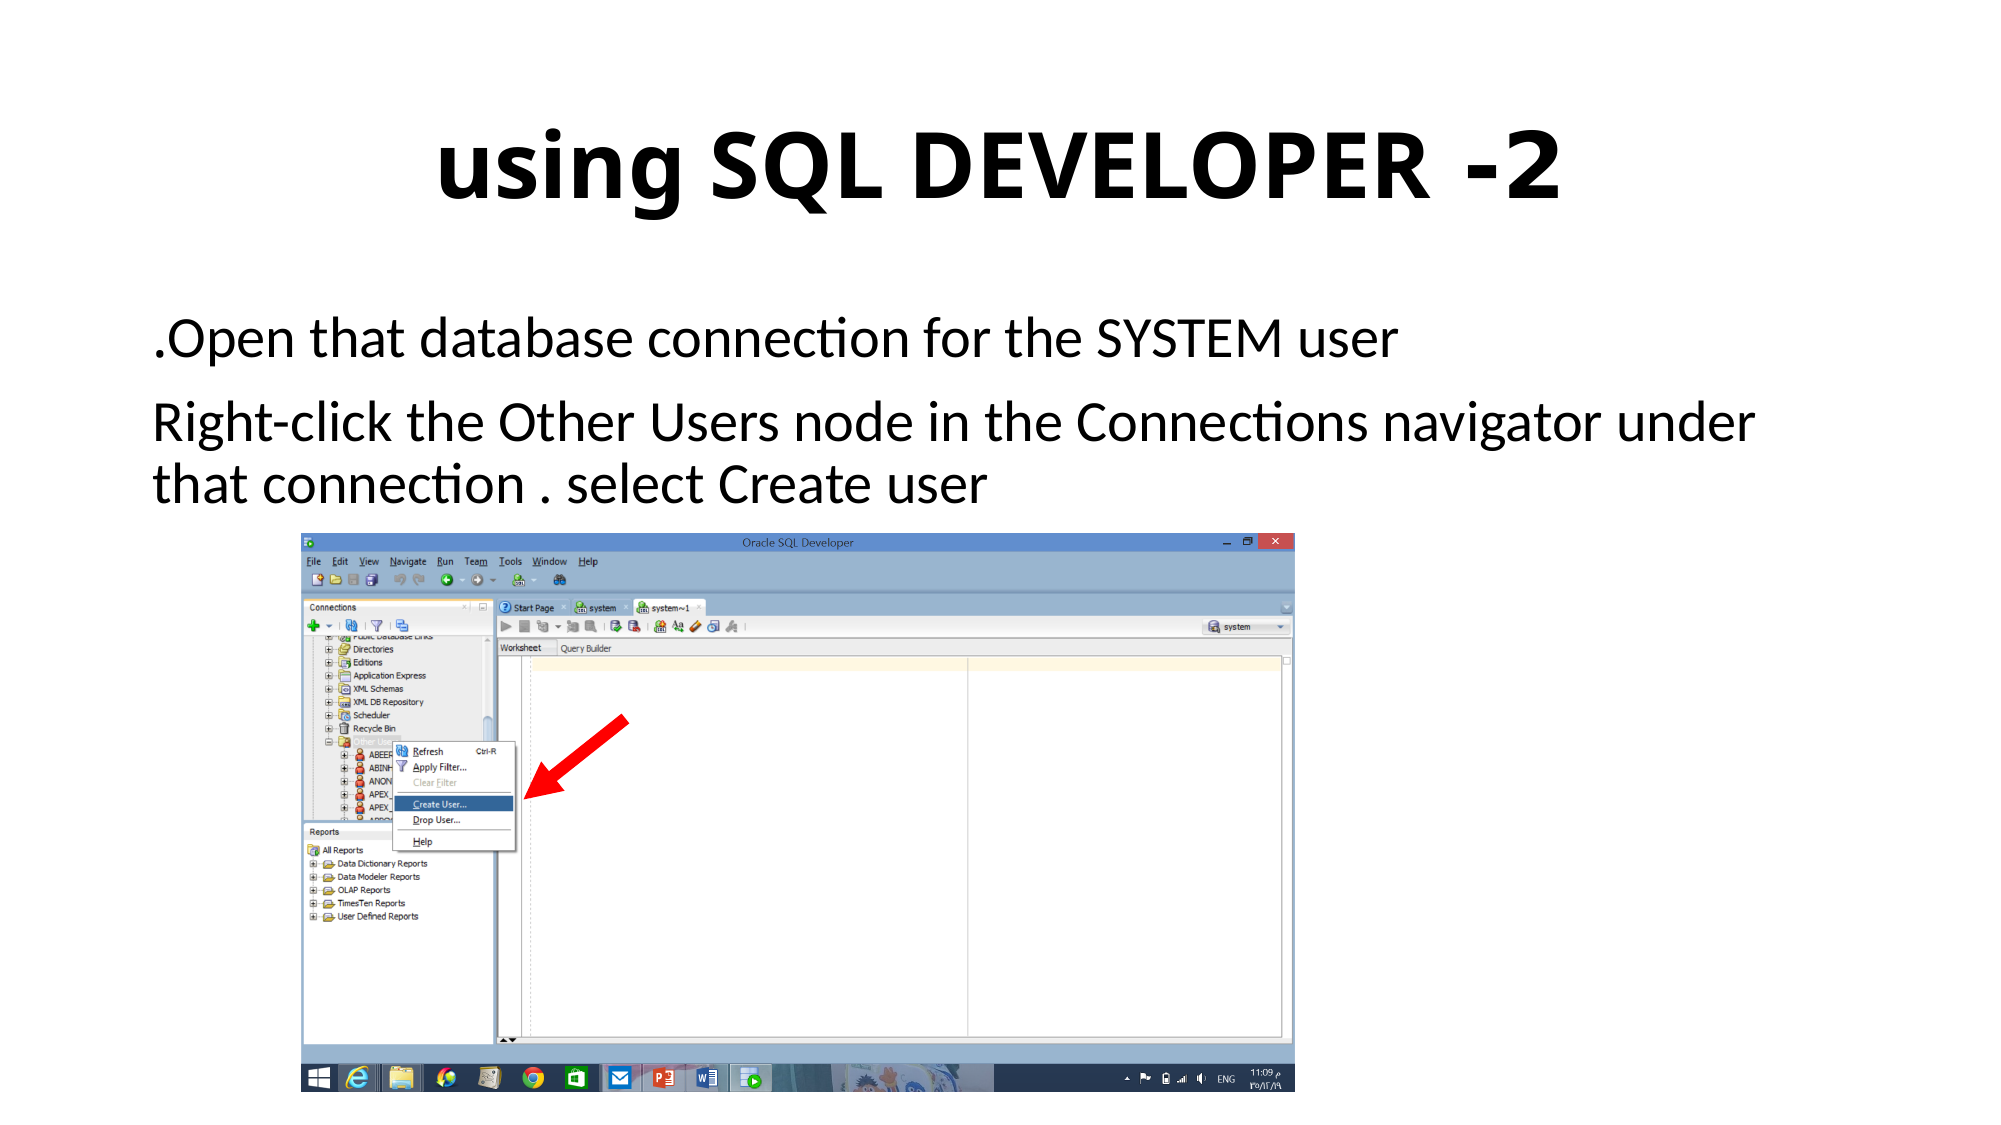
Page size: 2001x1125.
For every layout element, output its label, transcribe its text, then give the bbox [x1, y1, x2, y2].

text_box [523, 718, 626, 800]
title 2- using SQL DEVELOPER [137, 59, 1863, 278]
picture [301, 533, 1295, 1092]
list Open that database connection for the SYSTEM user. Right-click the Other Users node in the Connections navigator under that connection . select Create user [137, 299, 1863, 1014]
